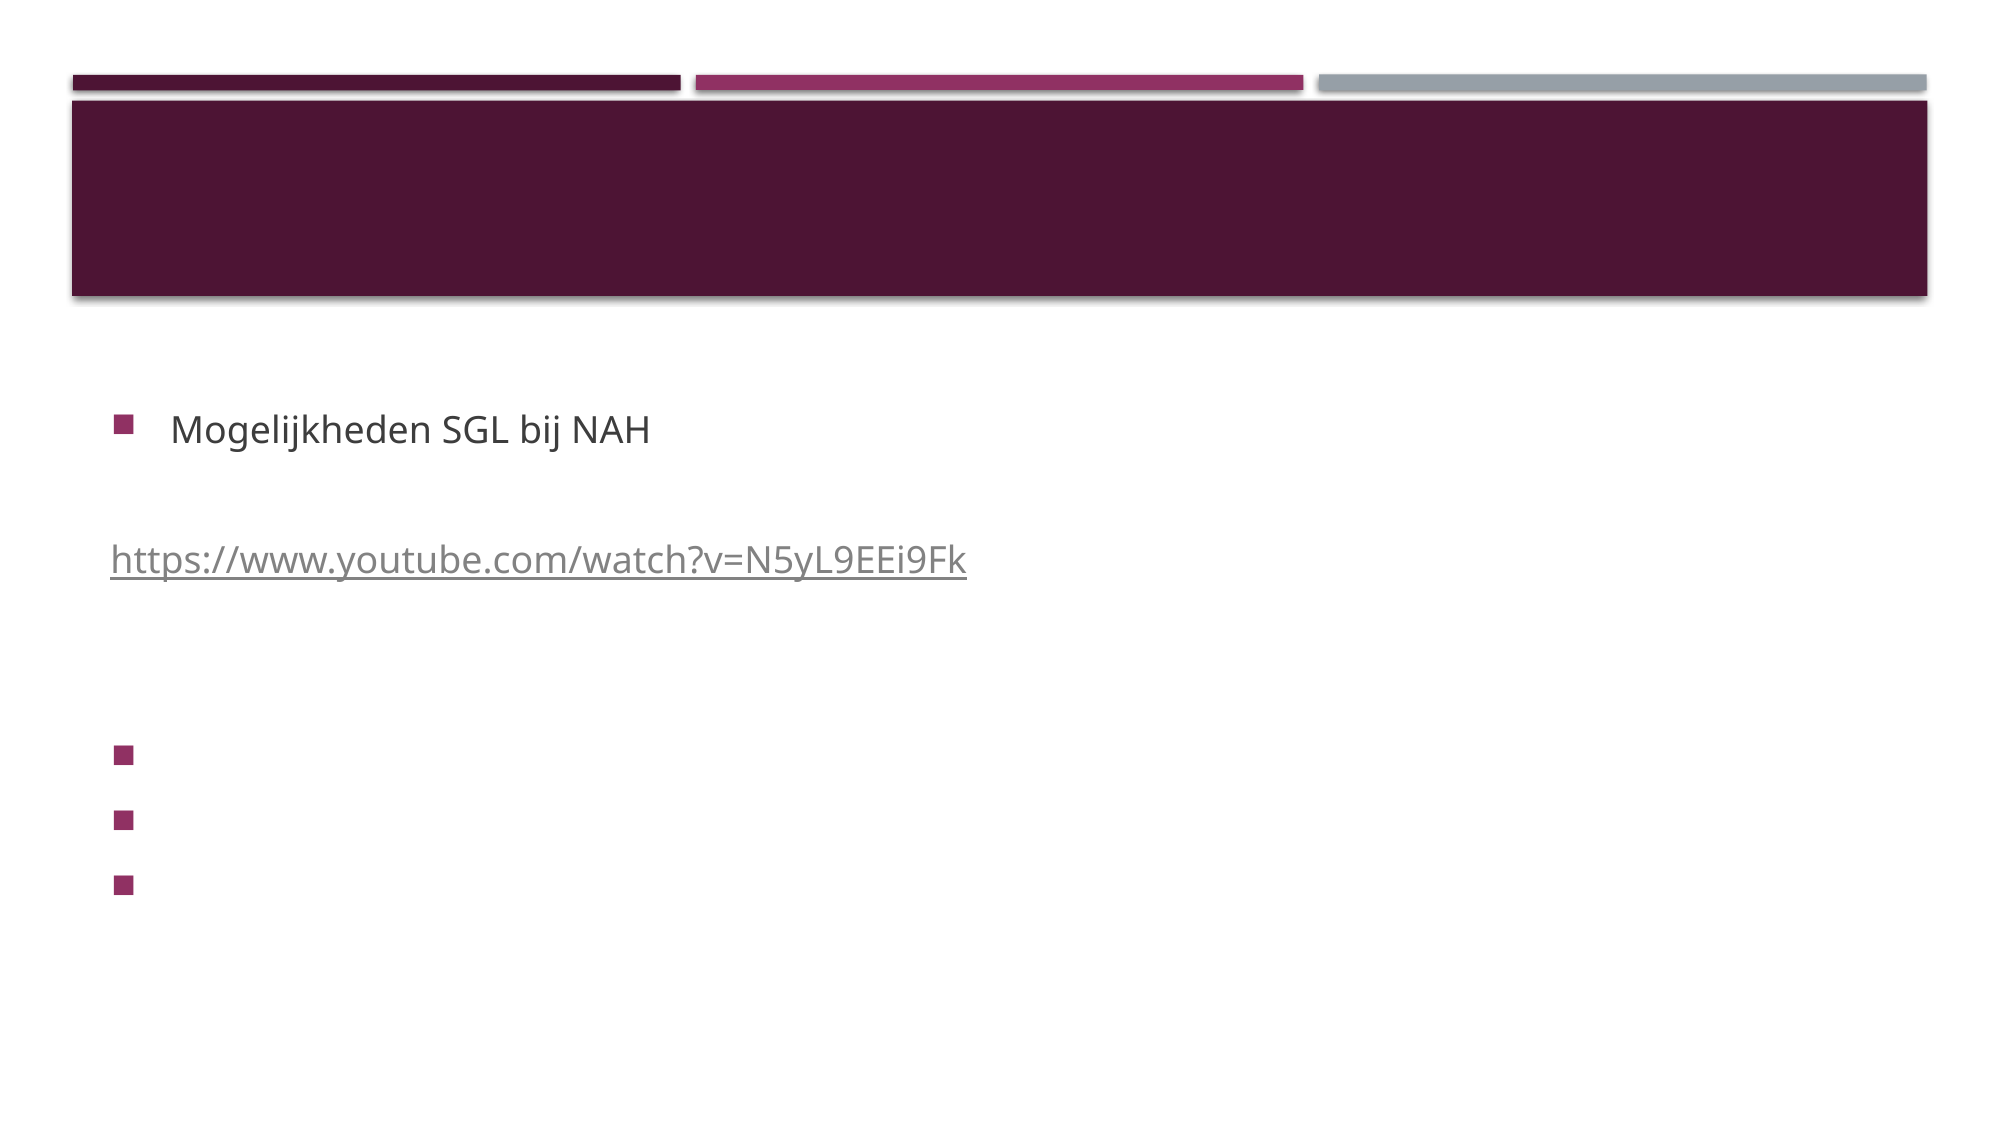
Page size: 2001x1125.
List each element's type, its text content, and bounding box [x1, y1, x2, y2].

list Mogelijkheden SGL bij NAH https://www.youtube.com/watch?v=N5yL9EEi9Fk [95, 357, 1905, 962]
